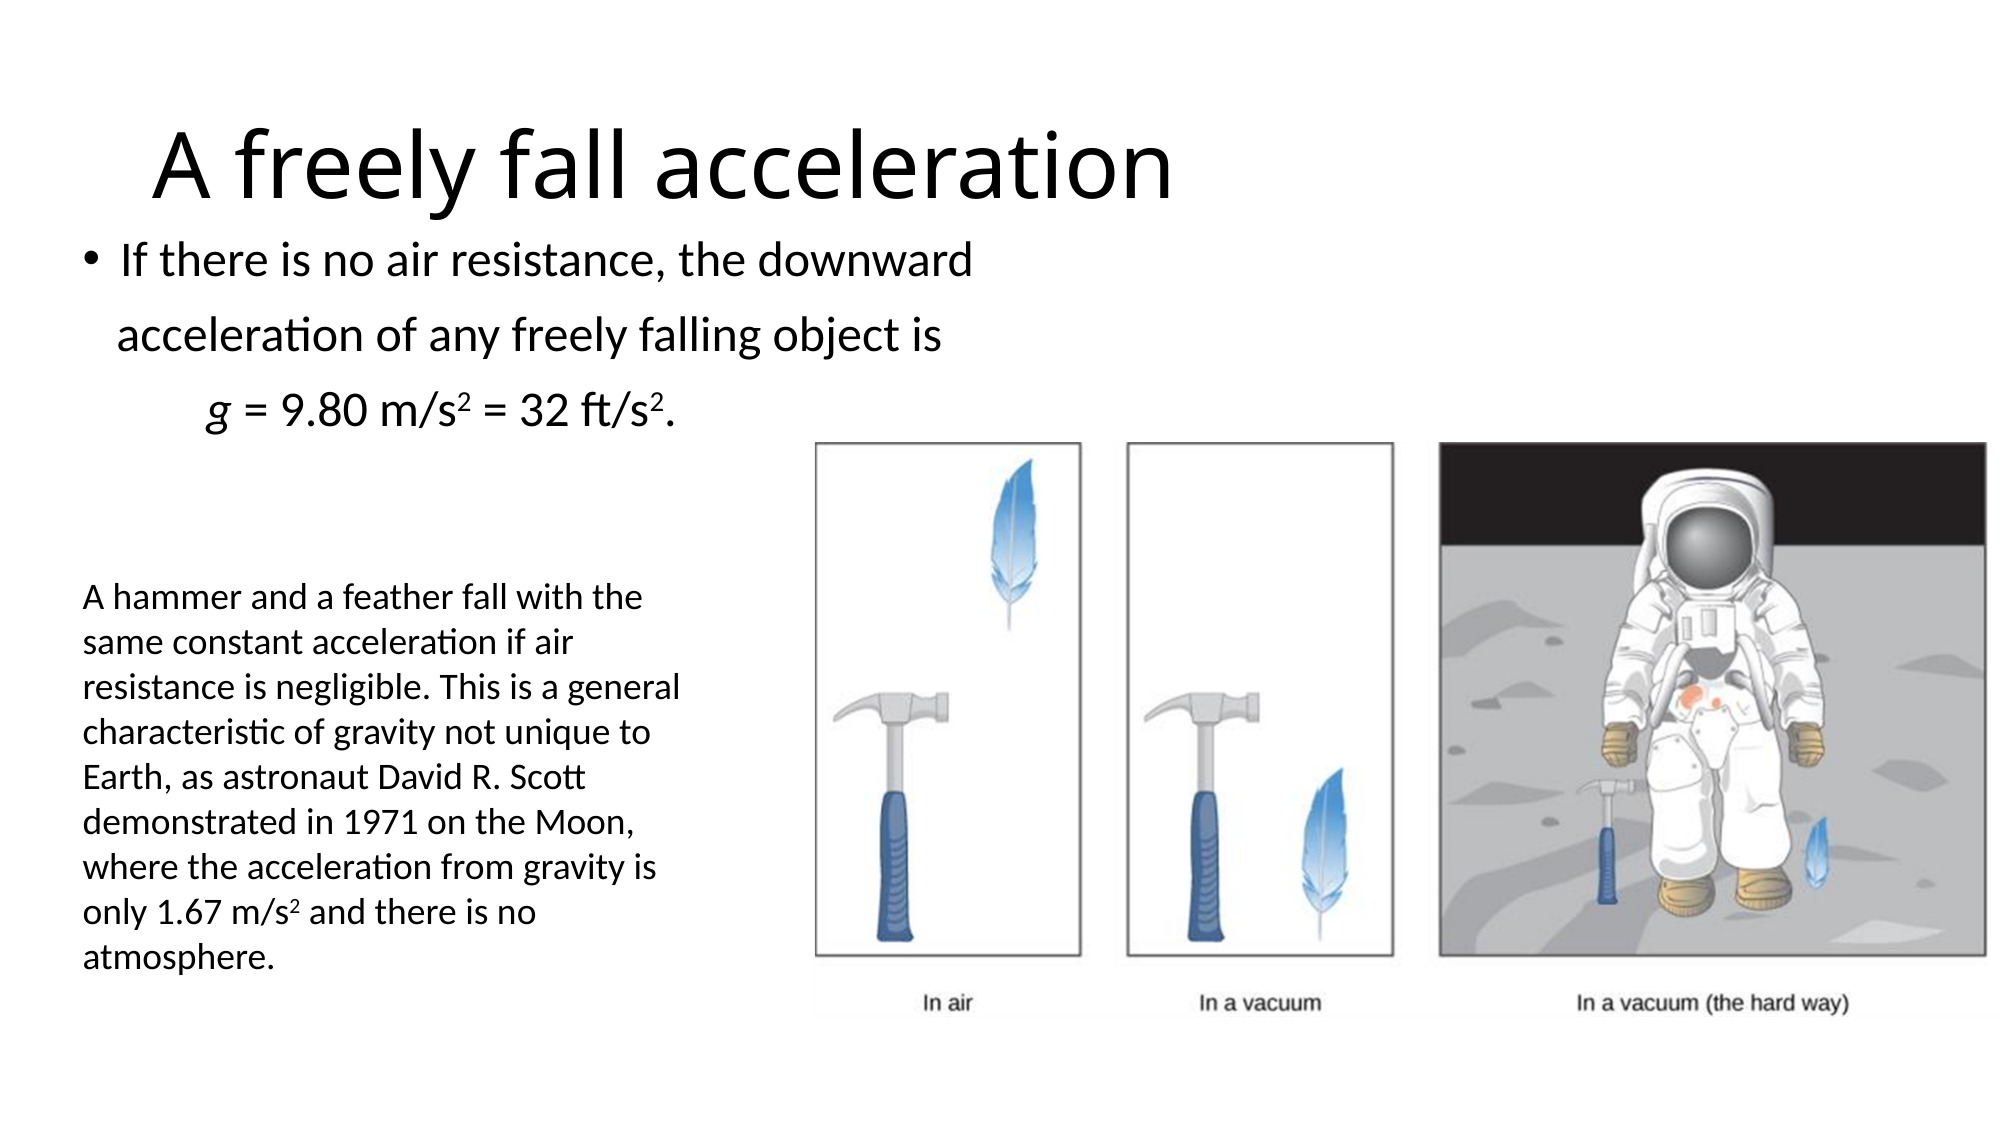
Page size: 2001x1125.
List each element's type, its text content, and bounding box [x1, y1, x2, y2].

list If there is no air resistance, the downward acceleration of any freely falling object is g = 9.80 m/s2 = 32 ft/s2. [67, 226, 1478, 863]
picture [749, 442, 2000, 1017]
title A freely fall acceleration [137, 59, 1863, 278]
text_box A hammer and a feather fall with the same constant acceleration if air resistance is negligible. This is a general characteristic of gravity not unique to Earth, as astronaut David R. Scott demonstrated in 1971 on the Moon, where the acceleration from gravity is only 1.67 m/s2 and there is no atmosphere. [67, 564, 738, 985]
